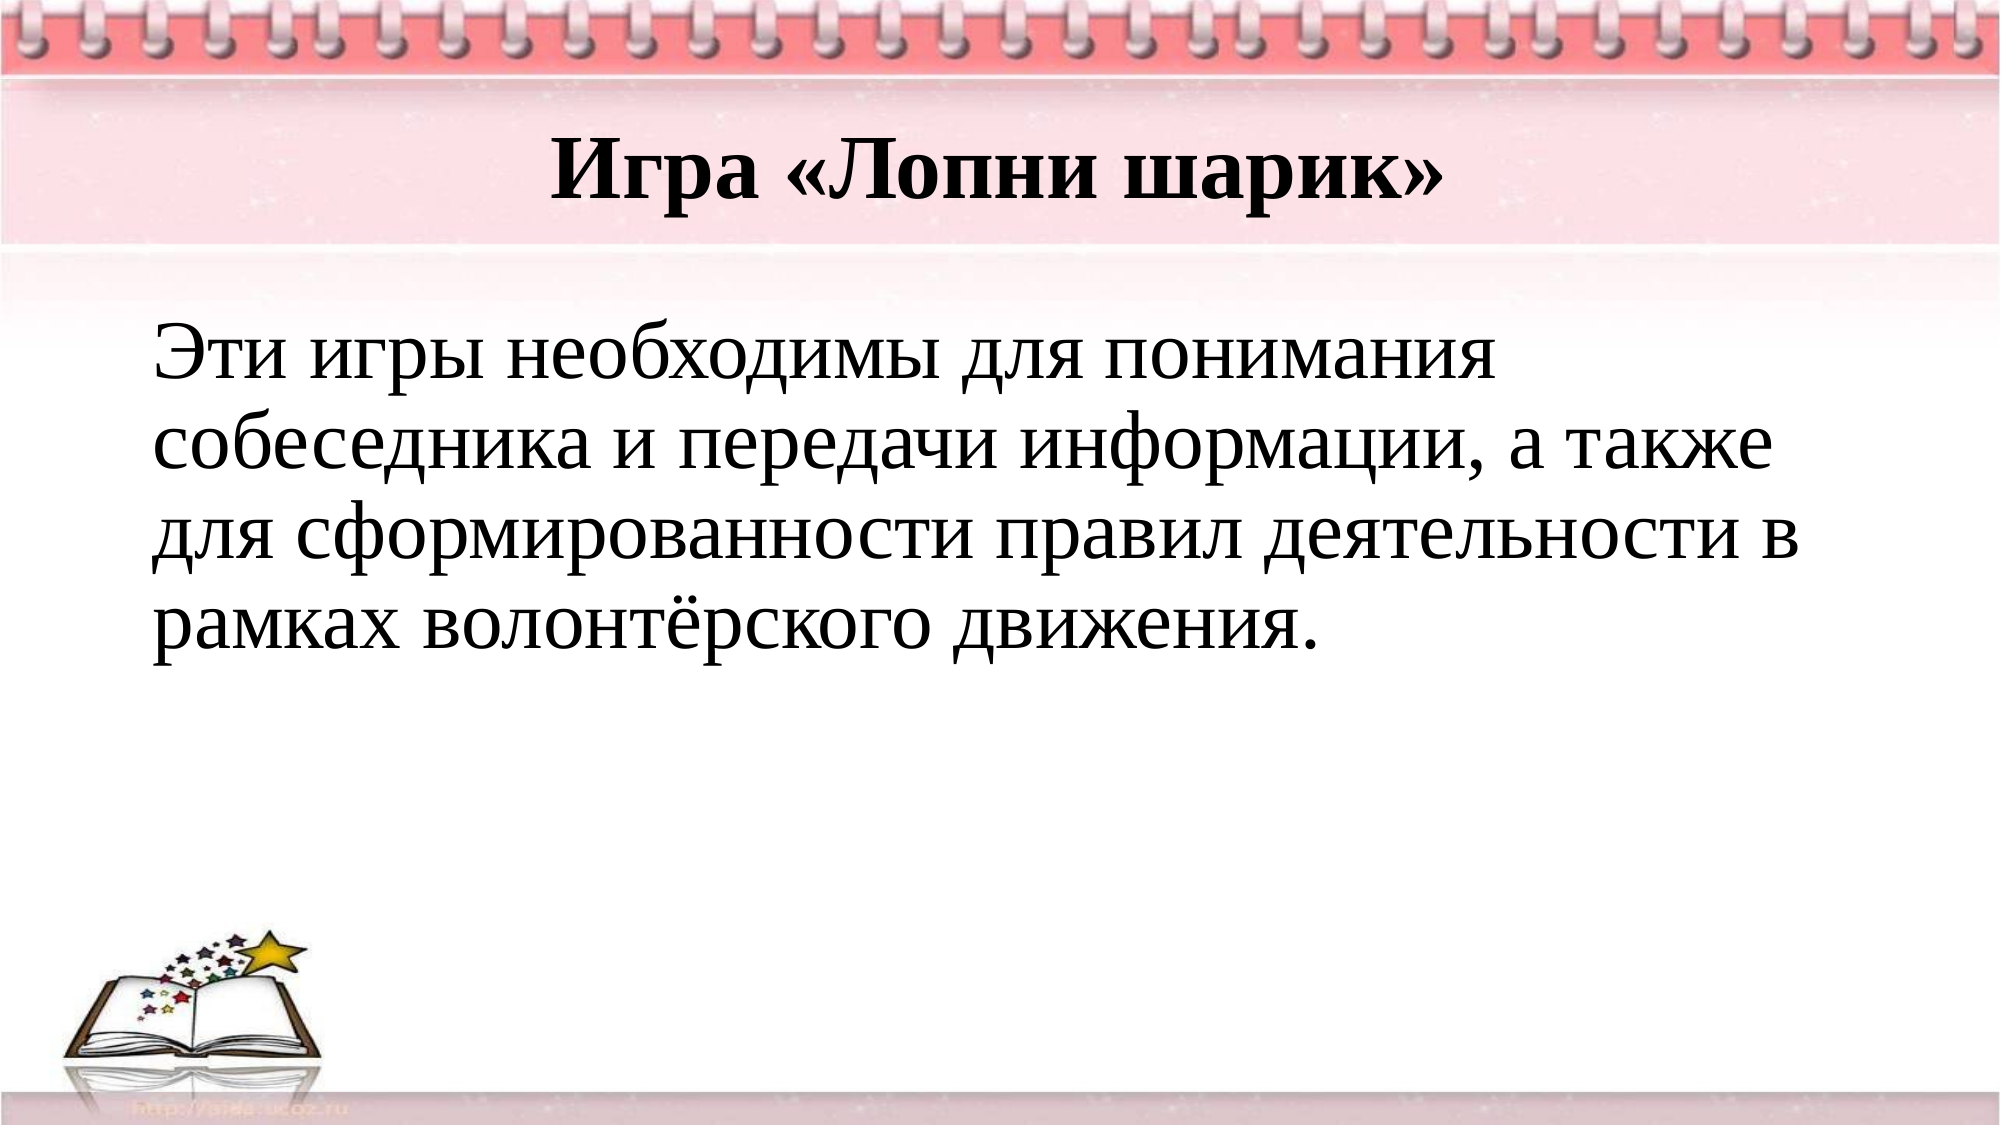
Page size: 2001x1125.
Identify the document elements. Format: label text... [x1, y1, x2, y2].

title Игра «Лопни шарик» [137, 59, 1863, 278]
list Эти игры необходимы для понимания собеседника и передачи информации, а также для сформированности правил деятельности в рамках волонтёрского движения. [137, 299, 1863, 1014]
picture [0, 0, 2001, 1125]
